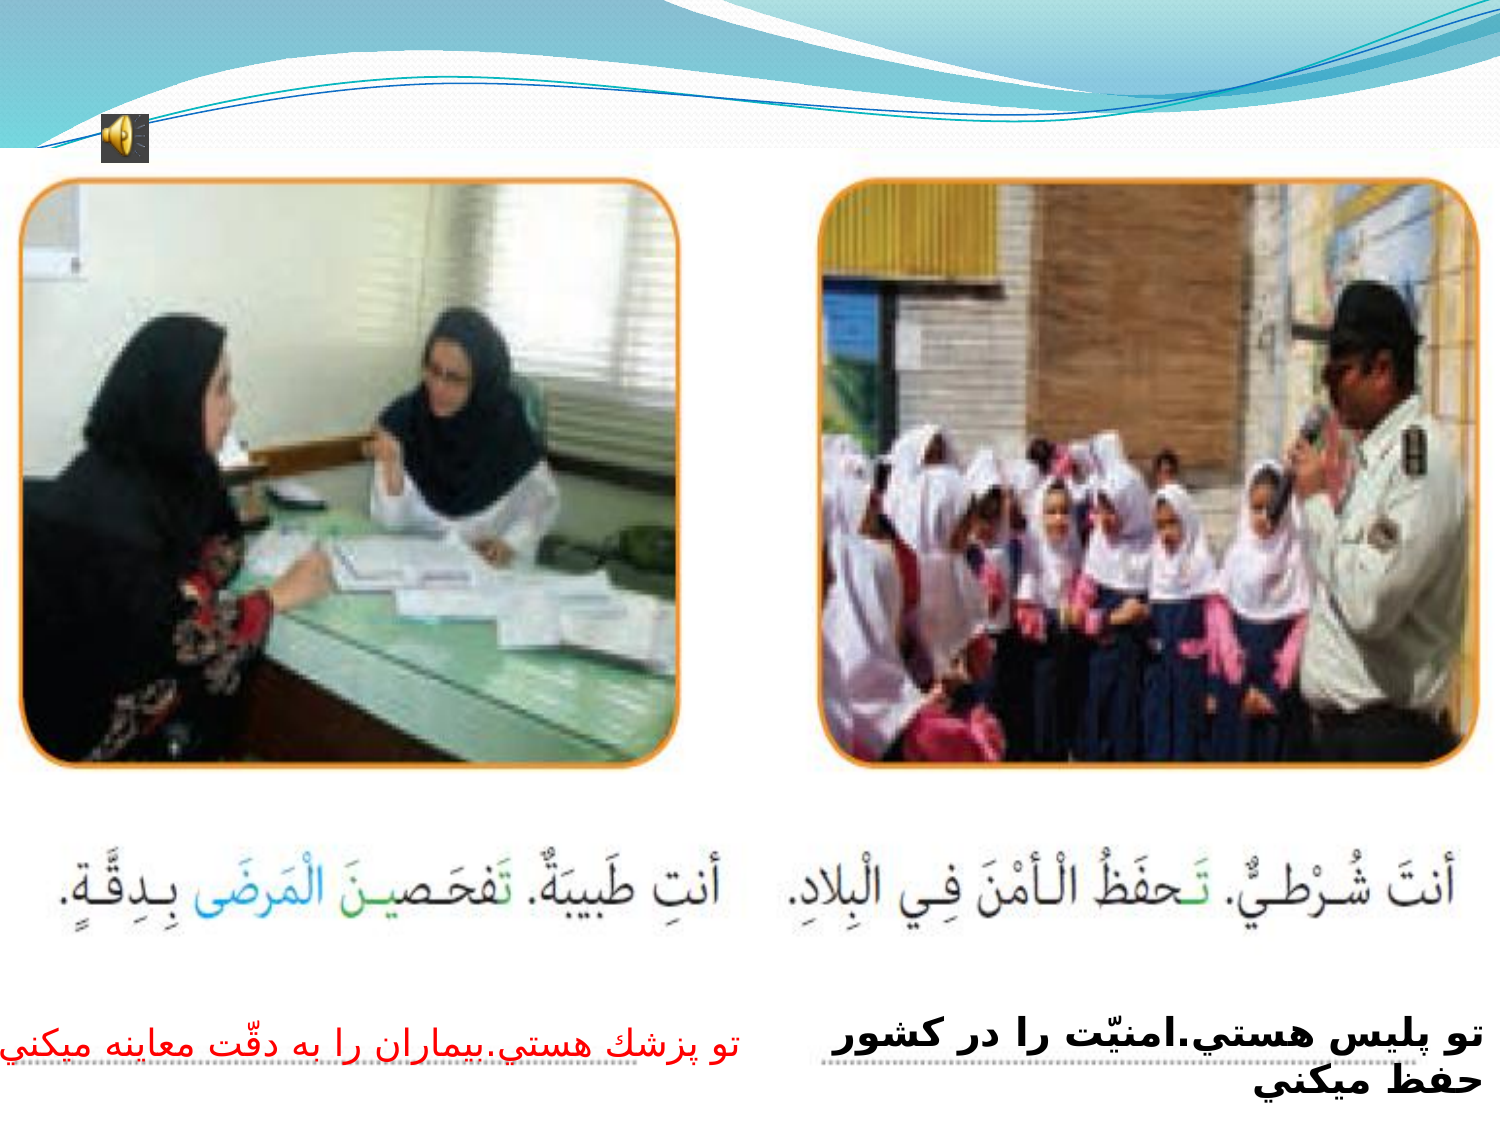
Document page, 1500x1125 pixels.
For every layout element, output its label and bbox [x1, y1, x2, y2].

picture [100, 113, 151, 164]
picture [0, 148, 1500, 1125]
